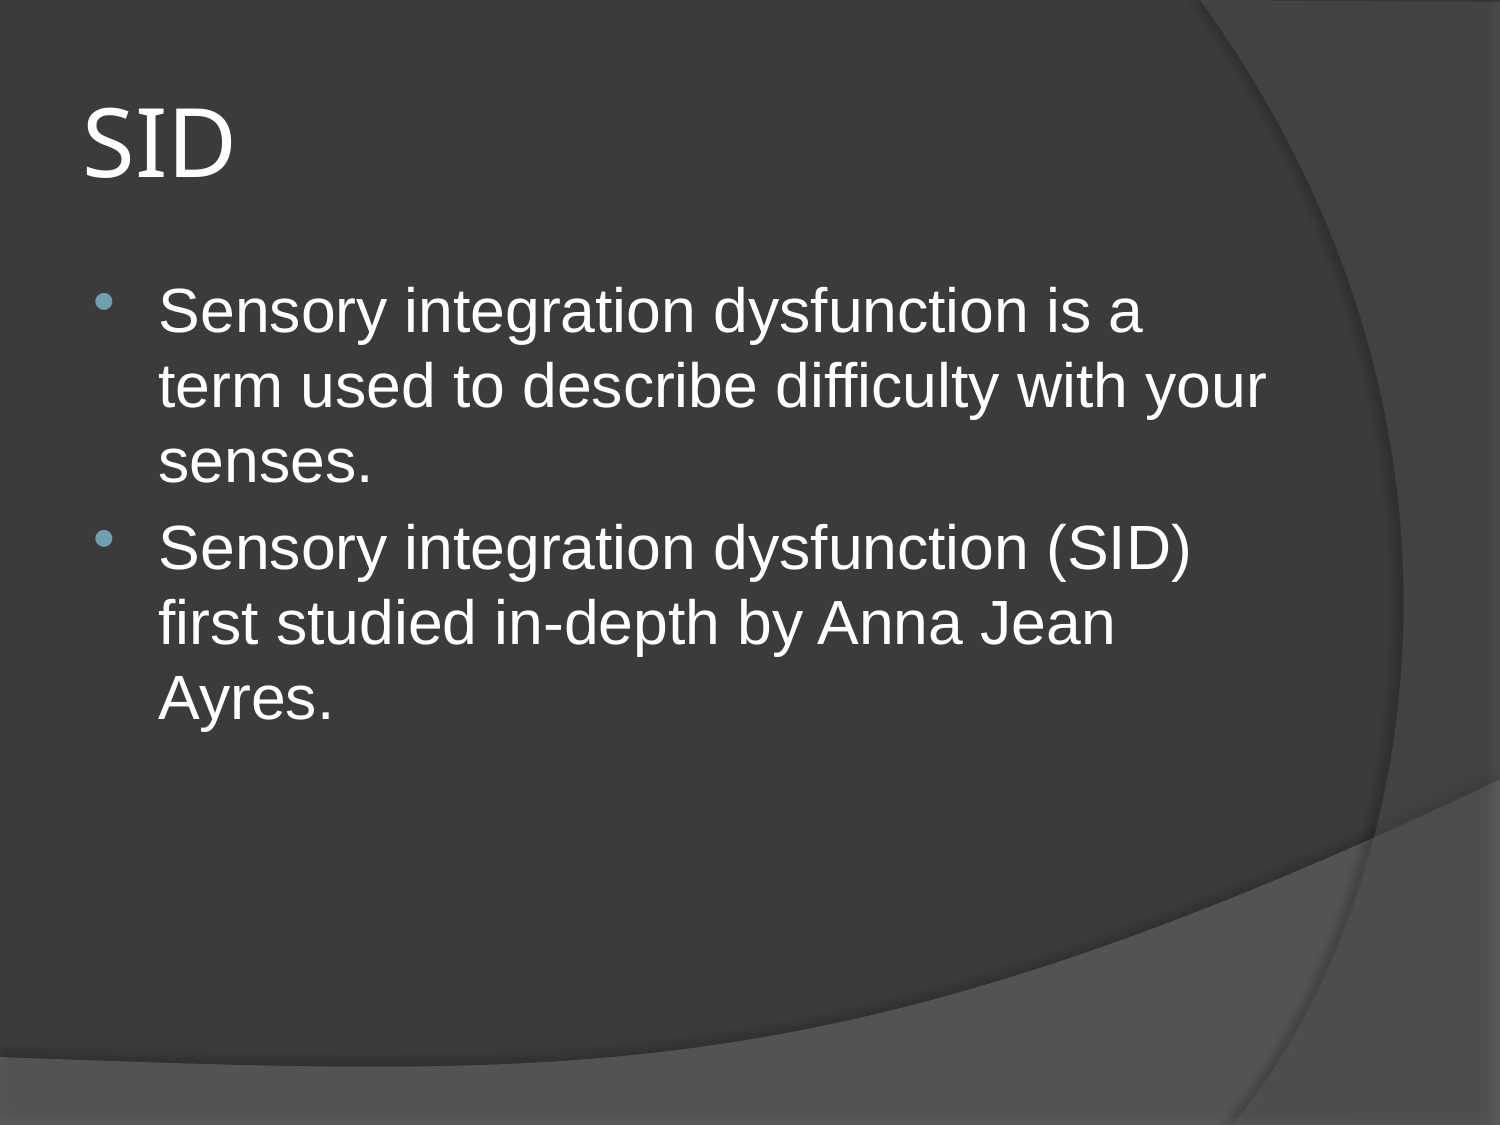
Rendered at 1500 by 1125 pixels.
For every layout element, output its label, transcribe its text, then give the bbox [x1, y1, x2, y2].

title SID [75, 45, 1300, 233]
list Sensory integration dysfunction is a term used to describe difficulty with your senses. Sensory integration dysfunction (SID) first studied in-depth by Anna Jean Ayres. [75, 262, 1300, 1005]
